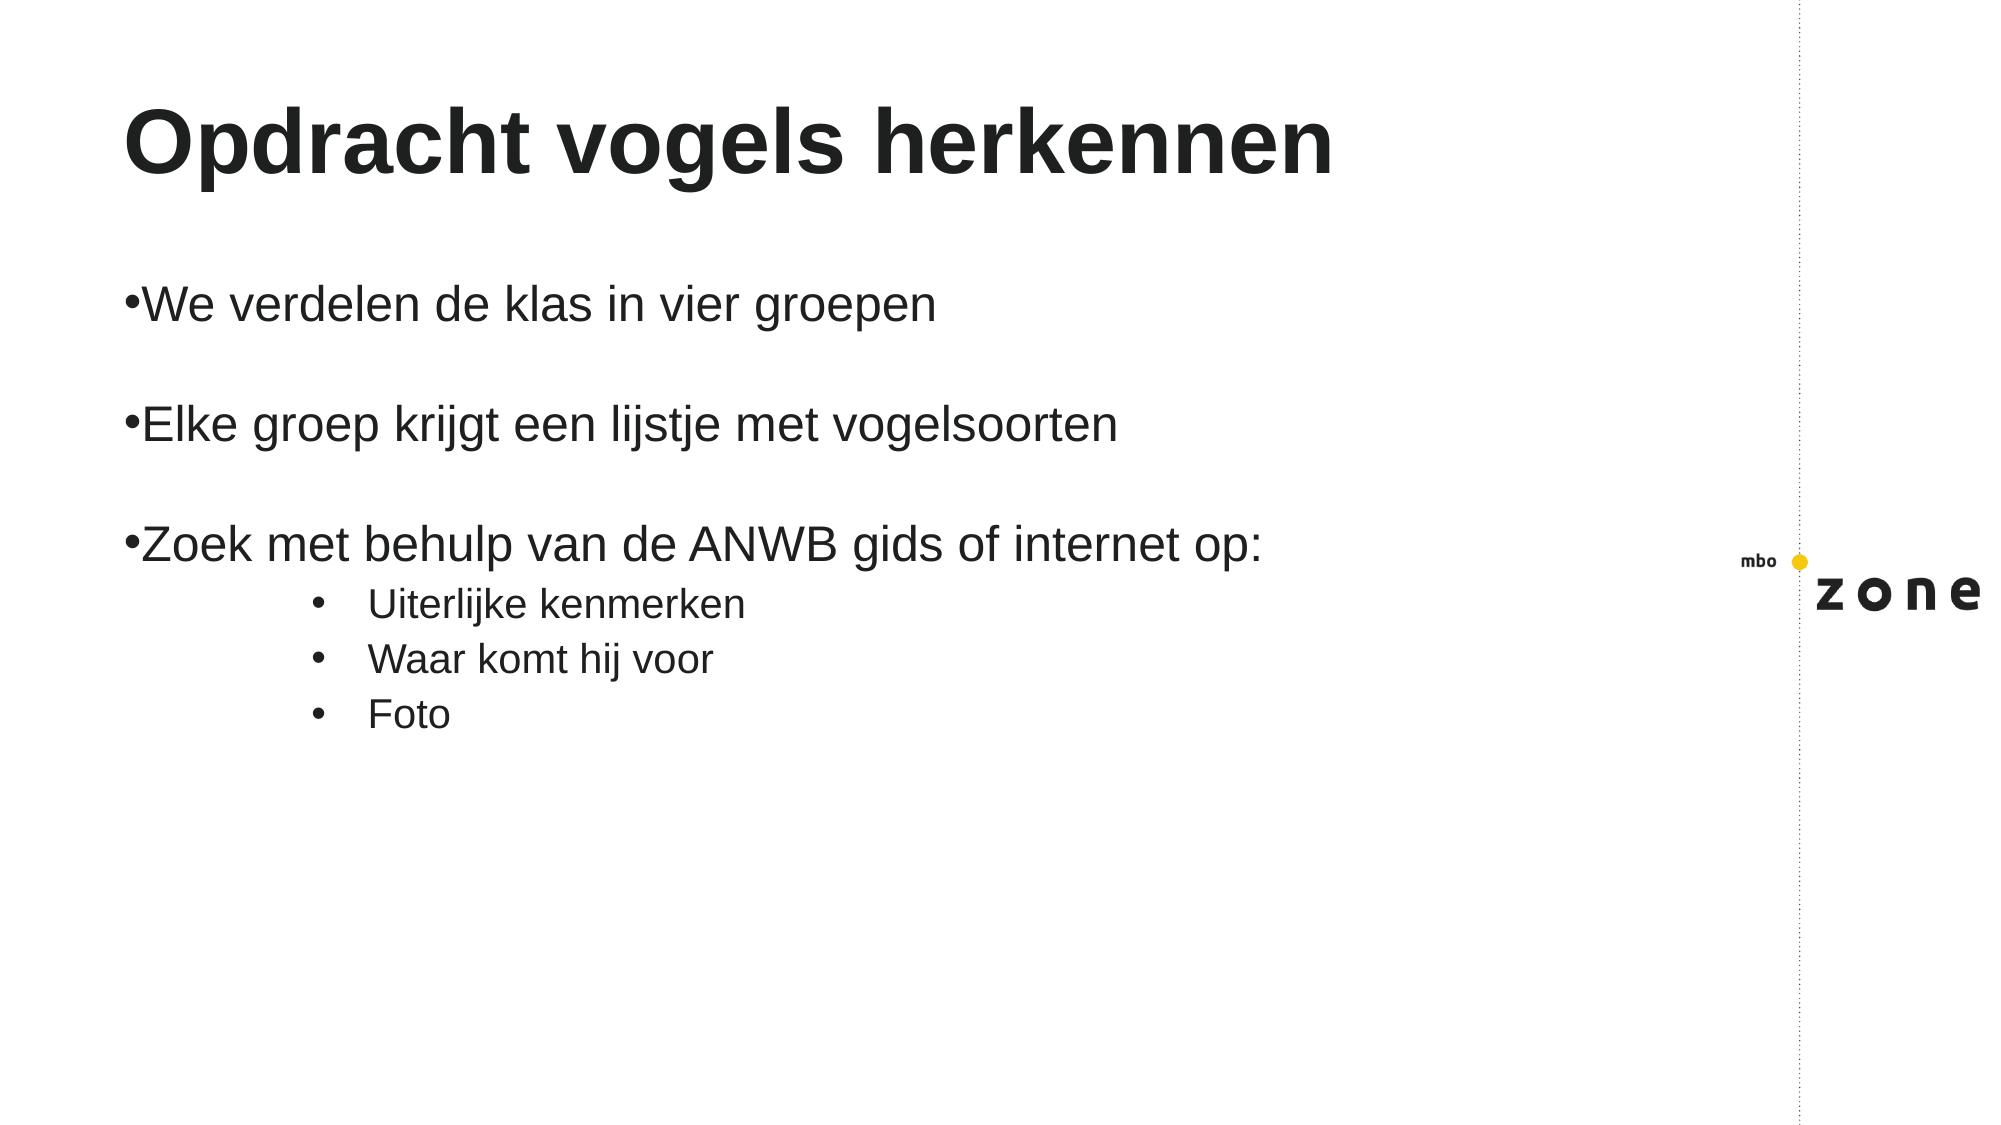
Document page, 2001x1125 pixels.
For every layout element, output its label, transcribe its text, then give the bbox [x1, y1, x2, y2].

list We verdelen de klas in vier groepen Elke groep krijgt een lijstje met vogelsoorten Zoek met behulp van de ANWB gids of internet op: Uiterlijke kenmerken Waar komt hij voor Foto [124, 271, 1625, 986]
title Opdracht vogels herkennen [124, 94, 1607, 271]
picture [1596, 0, 2001, 1125]
